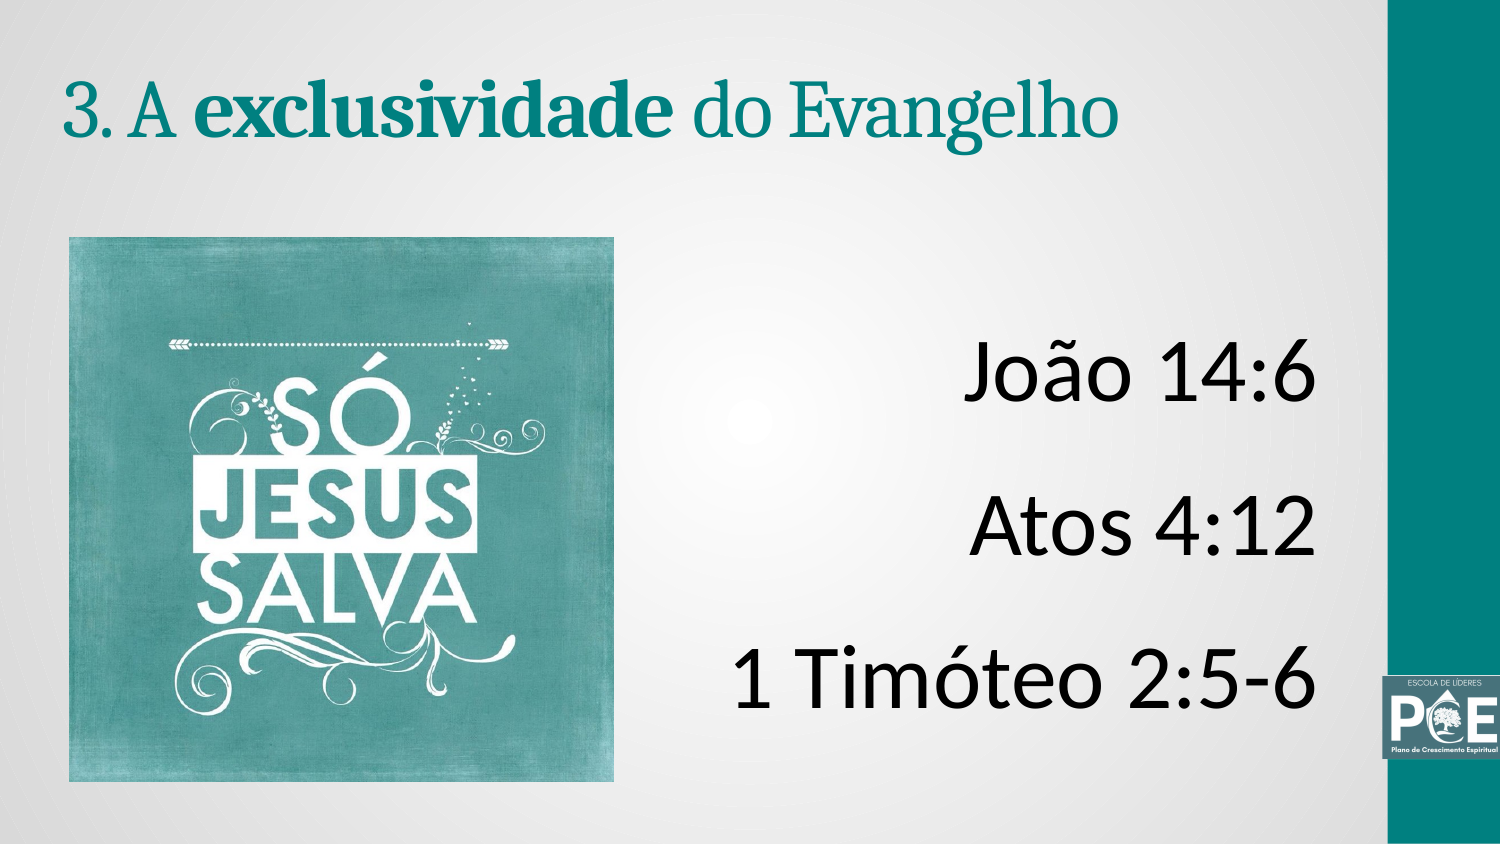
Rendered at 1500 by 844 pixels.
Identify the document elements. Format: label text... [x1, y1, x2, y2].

title 3. A exclusividade do Evangelho [53, 33, 1364, 175]
picture [1382, 675, 1500, 759]
picture [69, 237, 615, 782]
text_box João 14:6 Atos 4:12 1 Timóteo 2:5-6 [626, 258, 1327, 735]
